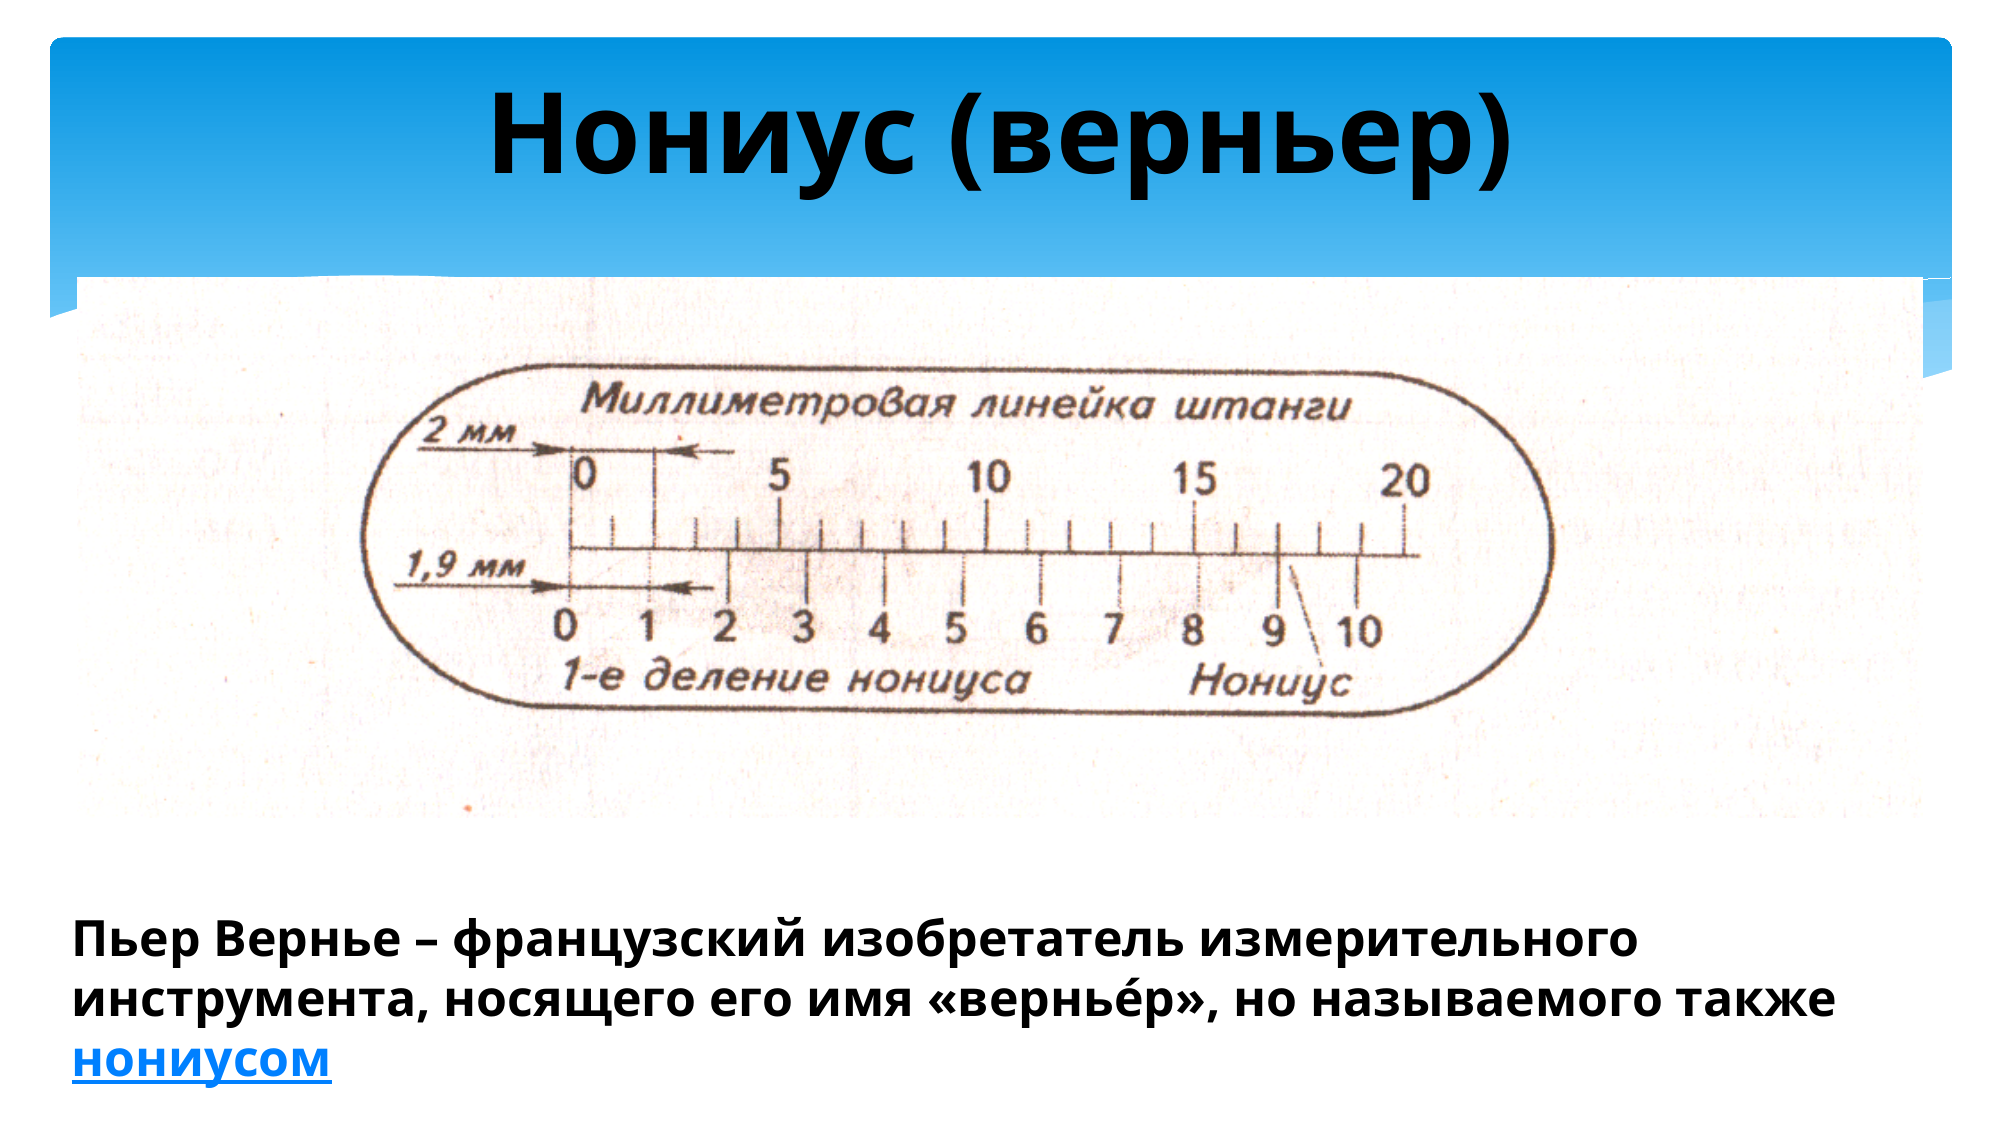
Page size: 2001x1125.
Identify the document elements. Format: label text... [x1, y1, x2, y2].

picture [76, 277, 1923, 819]
text_box Пьер Вернье – французский изобретатель измерительного инструмента, носящего его имя «вернье́р», но называемого также нониусом [56, 898, 1923, 1102]
title Нониус (верньер) [137, 19, 1863, 237]
